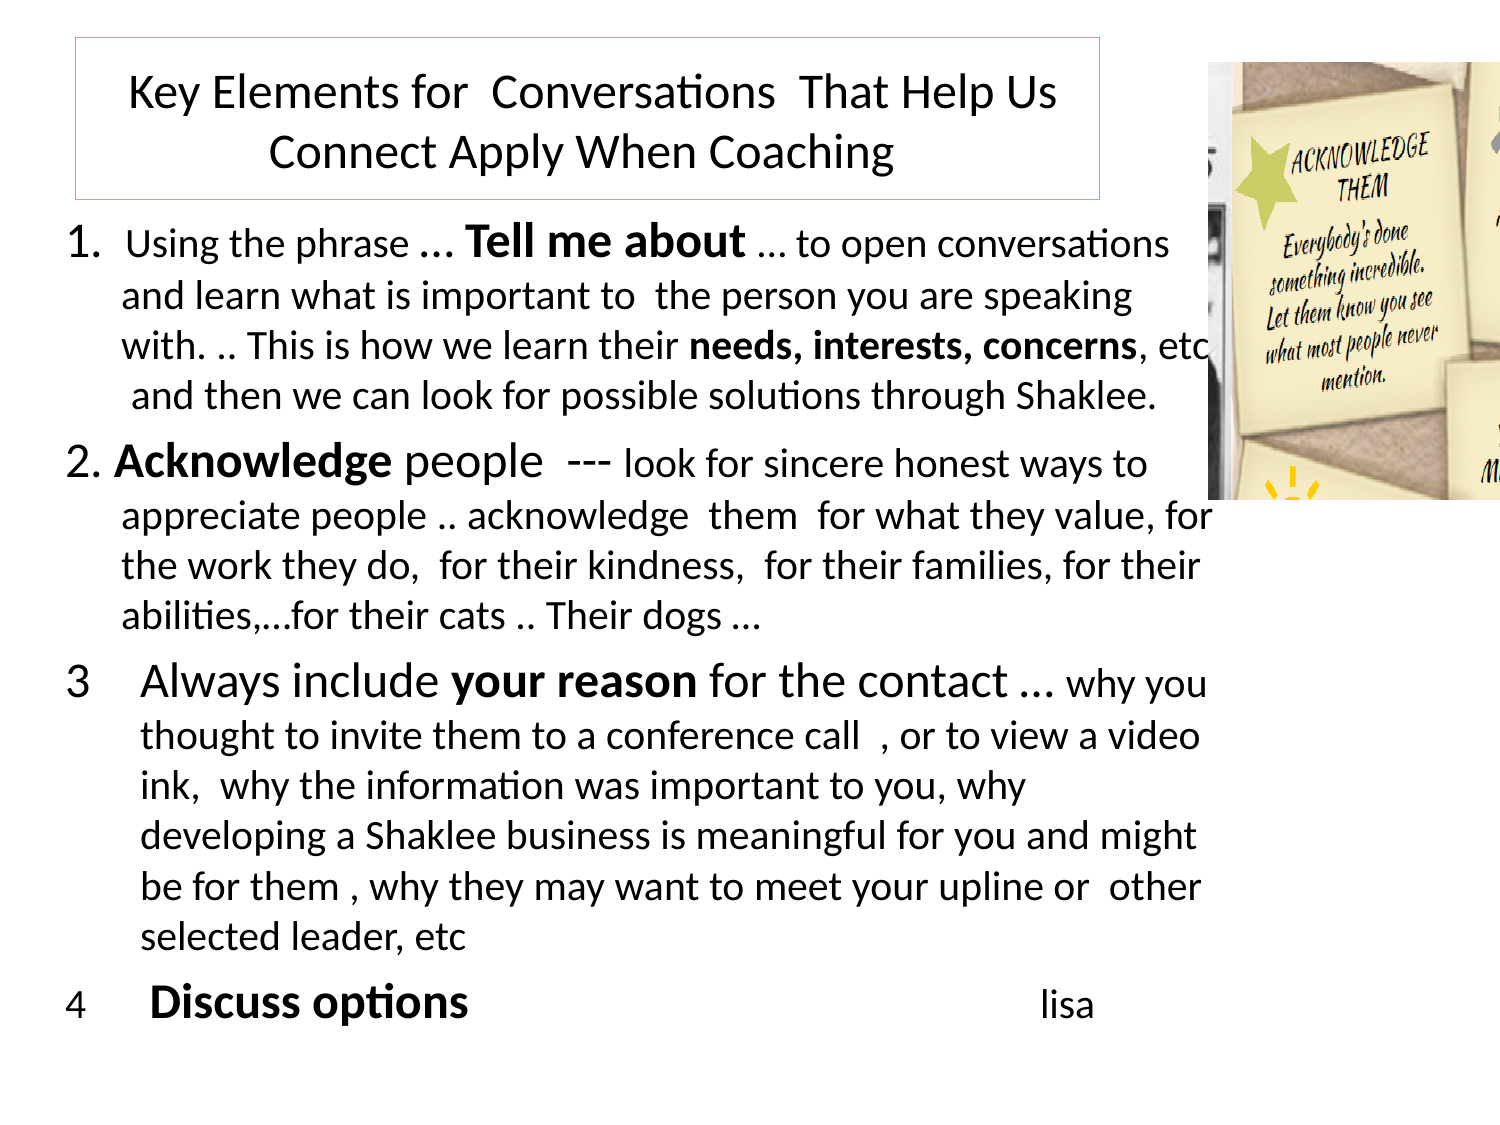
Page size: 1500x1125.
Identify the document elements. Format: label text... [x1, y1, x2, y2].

list 1. Using the phrase … Tell me about … to open conversations and learn what is important to the person you are speaking with. .. This is how we learn their needs, interests, concerns, etc and then we can look for possible solutions through Shaklee. 2. Acknowledge people --- look for sincere honest ways to appreciate people .. acknowledge them for what they value, for the work they do, for their kindness, for their families, for their abilities,…for their cats .. Their dogs … Always include your reason for the contact … why you thought to invite them to a conference call , or to view a video ink, why the information was important to you, why developing a Shaklee business is meaningful for you and might be for them , why they may want to meet your upline or other selected leader, etc Discuss options lisa [50, 200, 1238, 1125]
title Key Elements for Conversations That Help Us Connect Apply When Coaching [75, 37, 1100, 200]
picture [1208, 62, 1500, 501]
